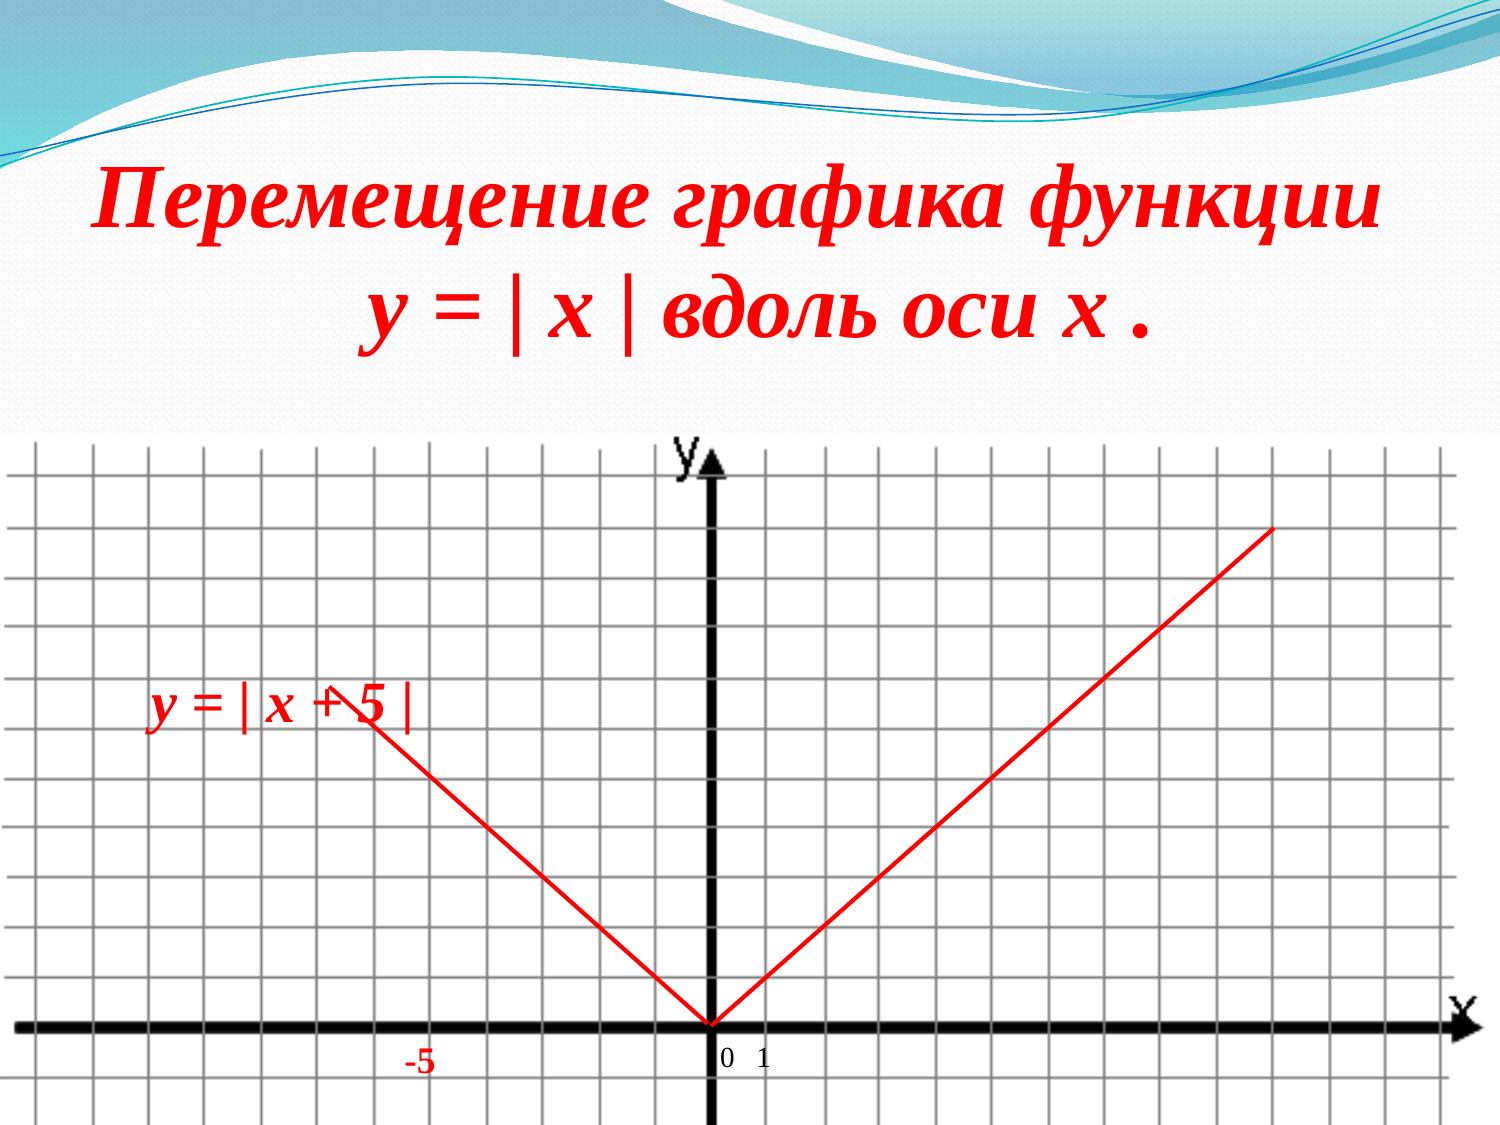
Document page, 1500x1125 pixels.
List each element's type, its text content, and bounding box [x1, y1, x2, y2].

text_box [328, 527, 1275, 1027]
text_box Перемещение графика функции y = | x | вдоль оси x . [0, 128, 1500, 363]
picture [0, 435, 1500, 1125]
